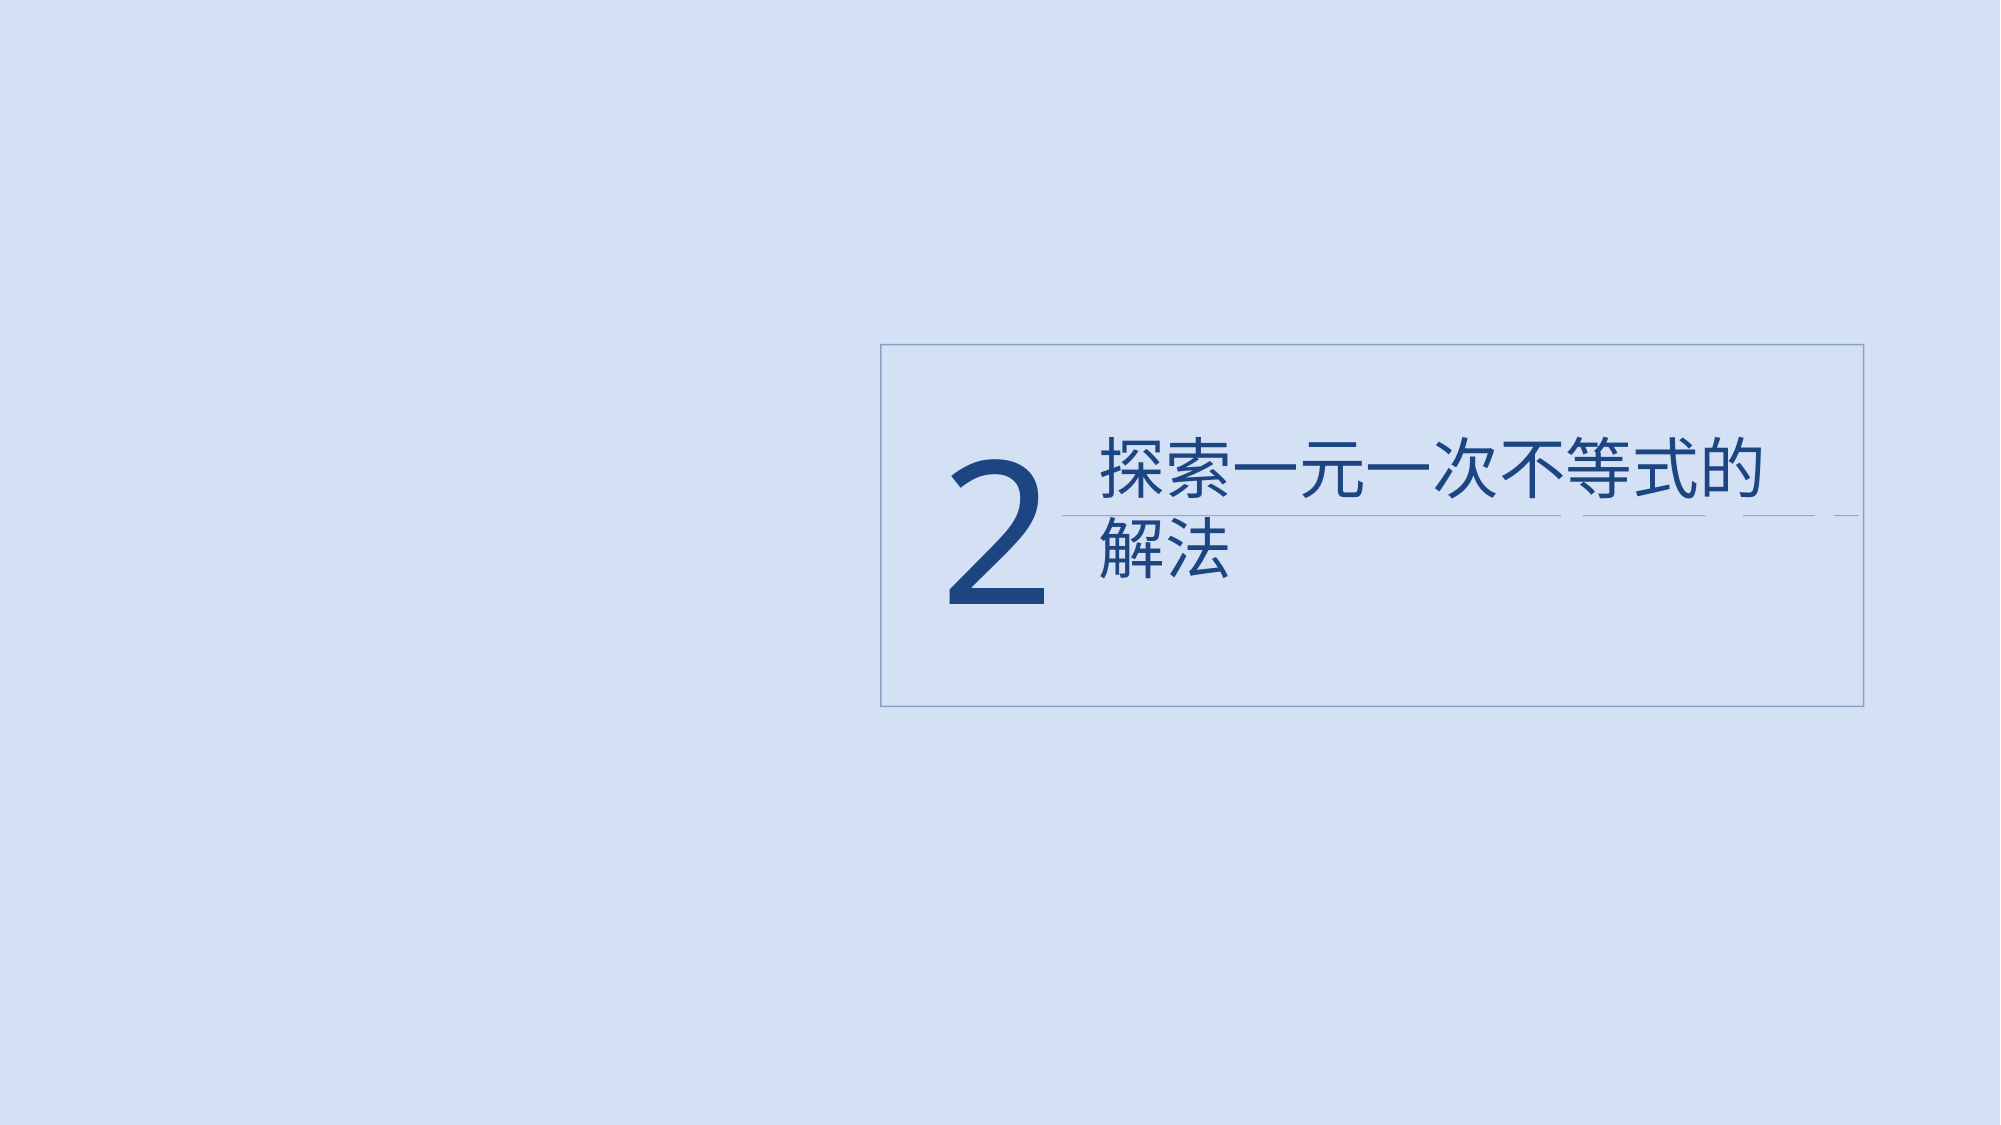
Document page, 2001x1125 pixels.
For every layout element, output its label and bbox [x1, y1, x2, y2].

text_box [925, 396, 1859, 655]
text_box [880, 344, 1865, 708]
